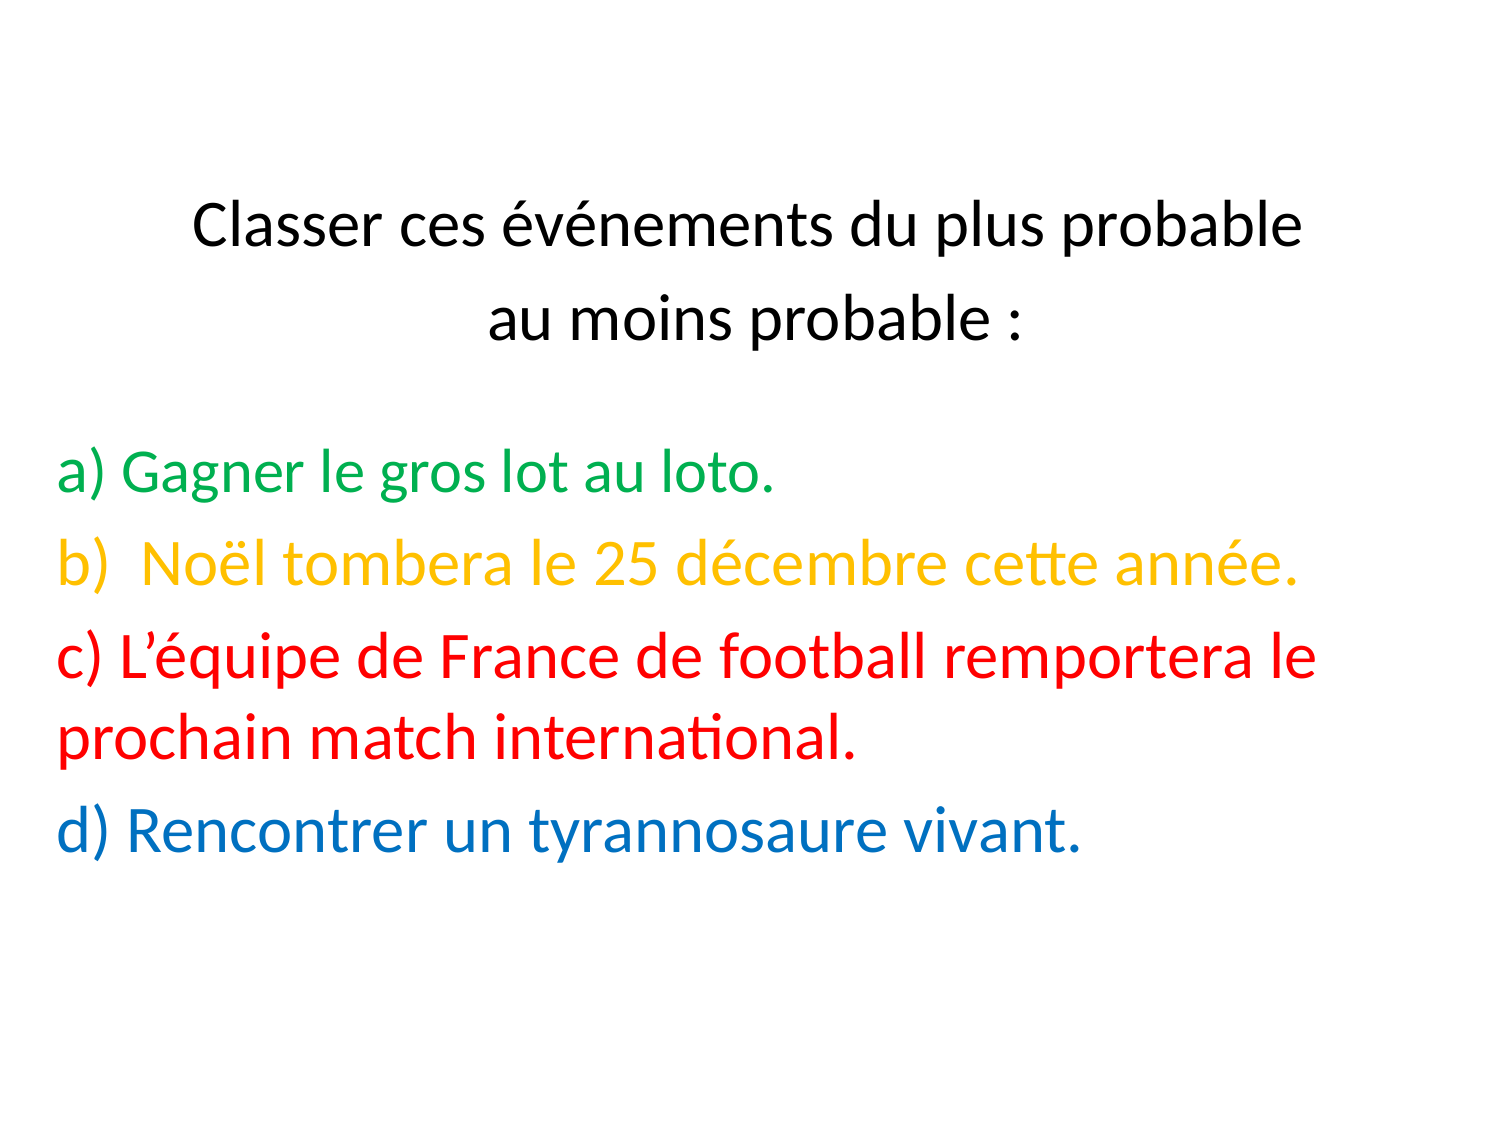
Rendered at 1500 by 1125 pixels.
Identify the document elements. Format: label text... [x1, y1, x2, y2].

list Classer ces événements du plus probable au moins probable : a) Gagner le gros lot au loto. Noël tombera le 25 décembre cette année. c) L’équipe de France de football remportera le prochain match international. d) Rencontrer un tyrannosaure vivant. [41, 172, 1471, 1005]
